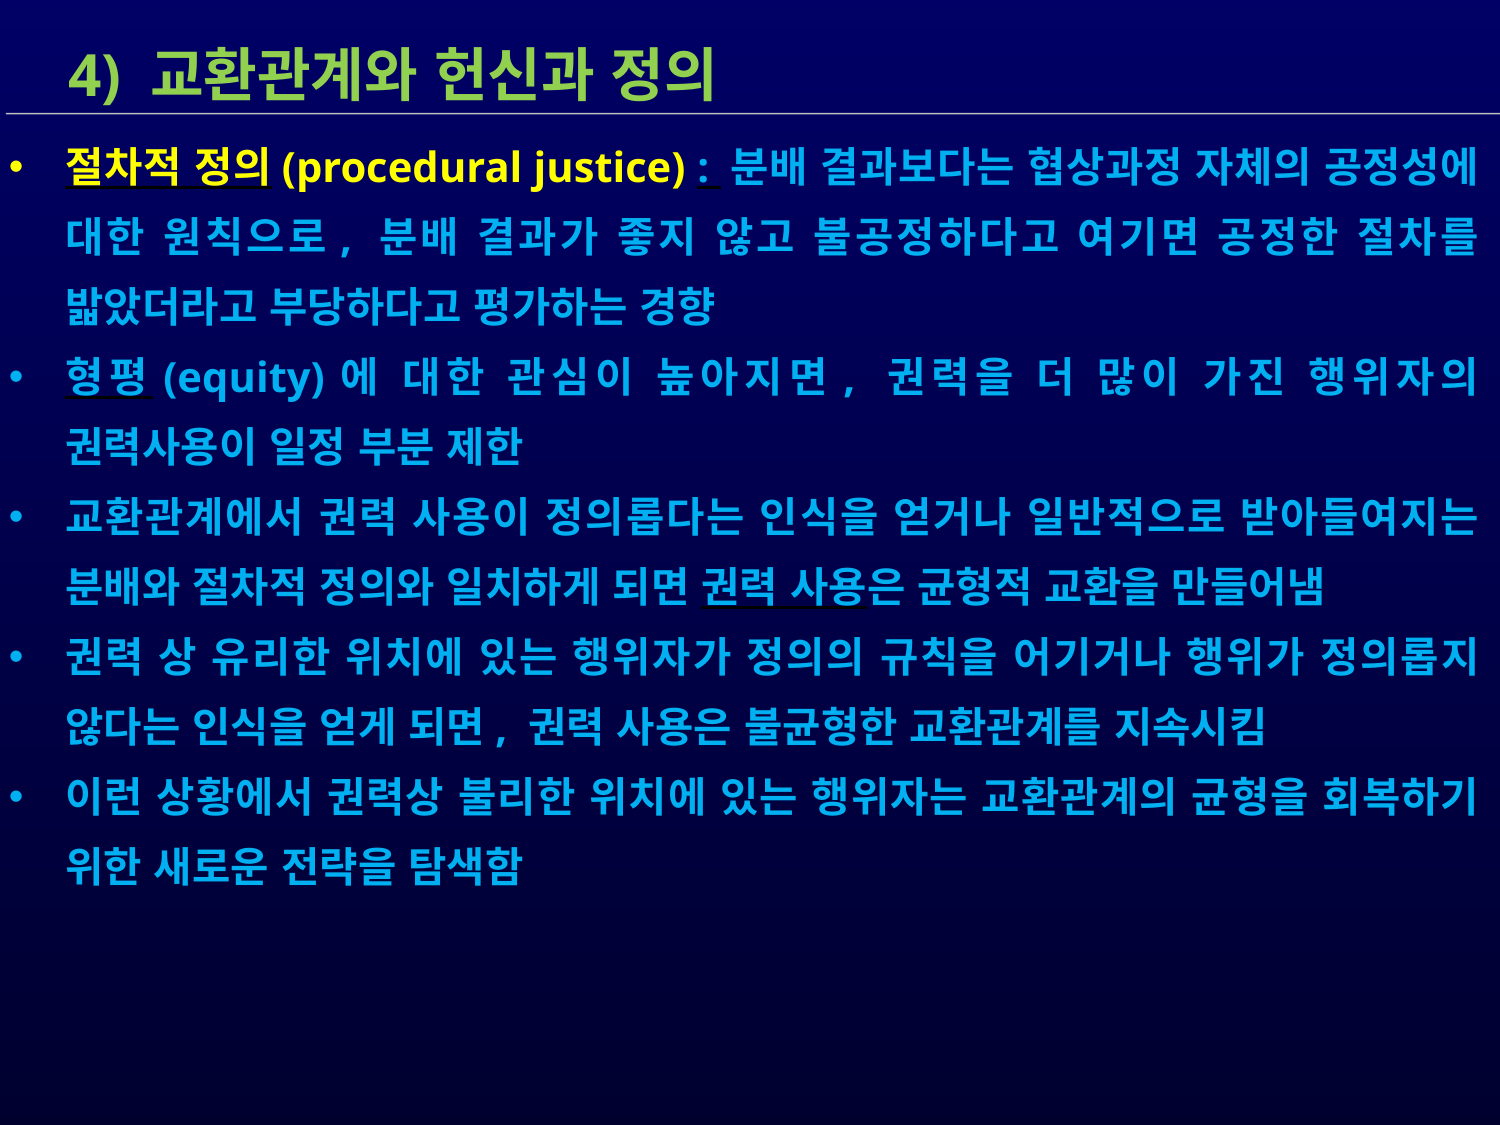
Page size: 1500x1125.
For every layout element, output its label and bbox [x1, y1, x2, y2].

text_box [0, 30, 1500, 896]
